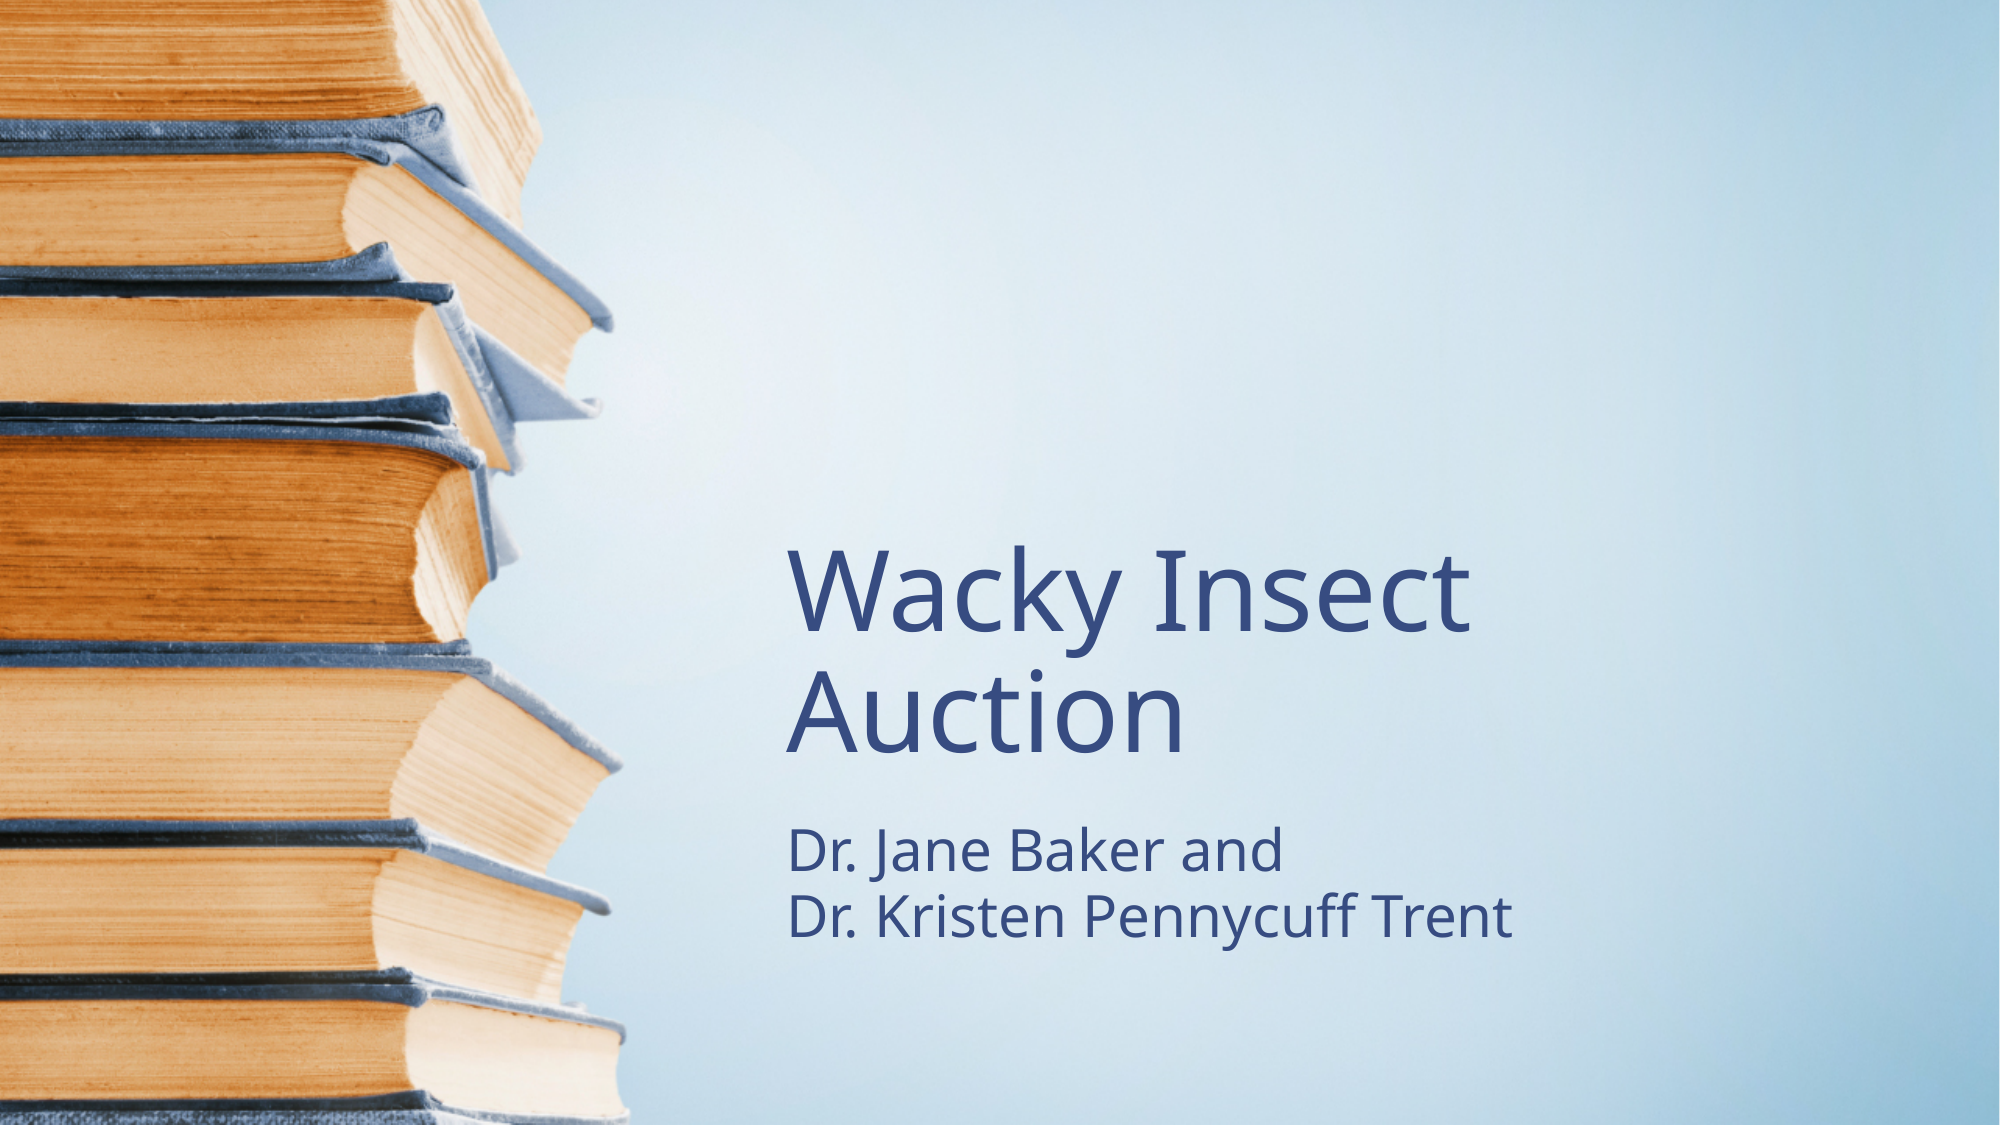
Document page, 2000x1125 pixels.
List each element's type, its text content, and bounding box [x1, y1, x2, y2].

subtitle Dr. Jane Baker and Dr. Kristen Pennycuff Trent [766, 808, 1917, 1013]
title Wacky Insect Auction [766, 245, 1917, 787]
picture [0, 0, 2000, 1125]
